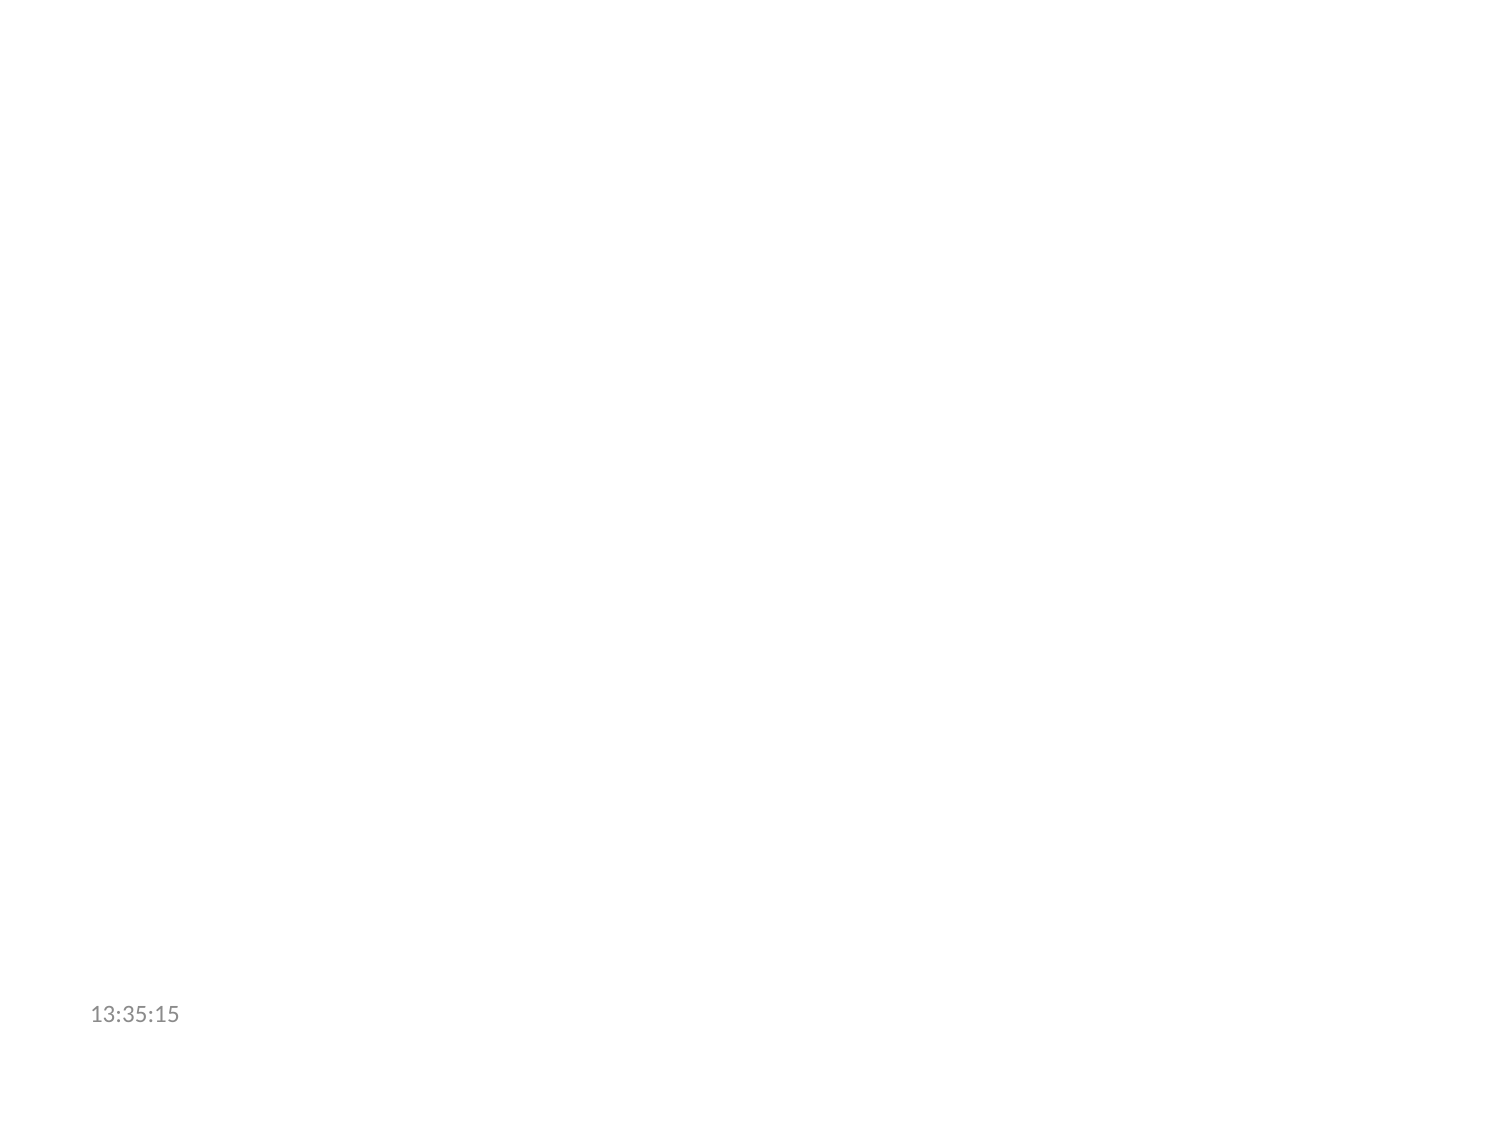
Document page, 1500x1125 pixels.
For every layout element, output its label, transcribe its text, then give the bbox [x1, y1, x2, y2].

text_box 15:35:09 [75, 982, 425, 1043]
